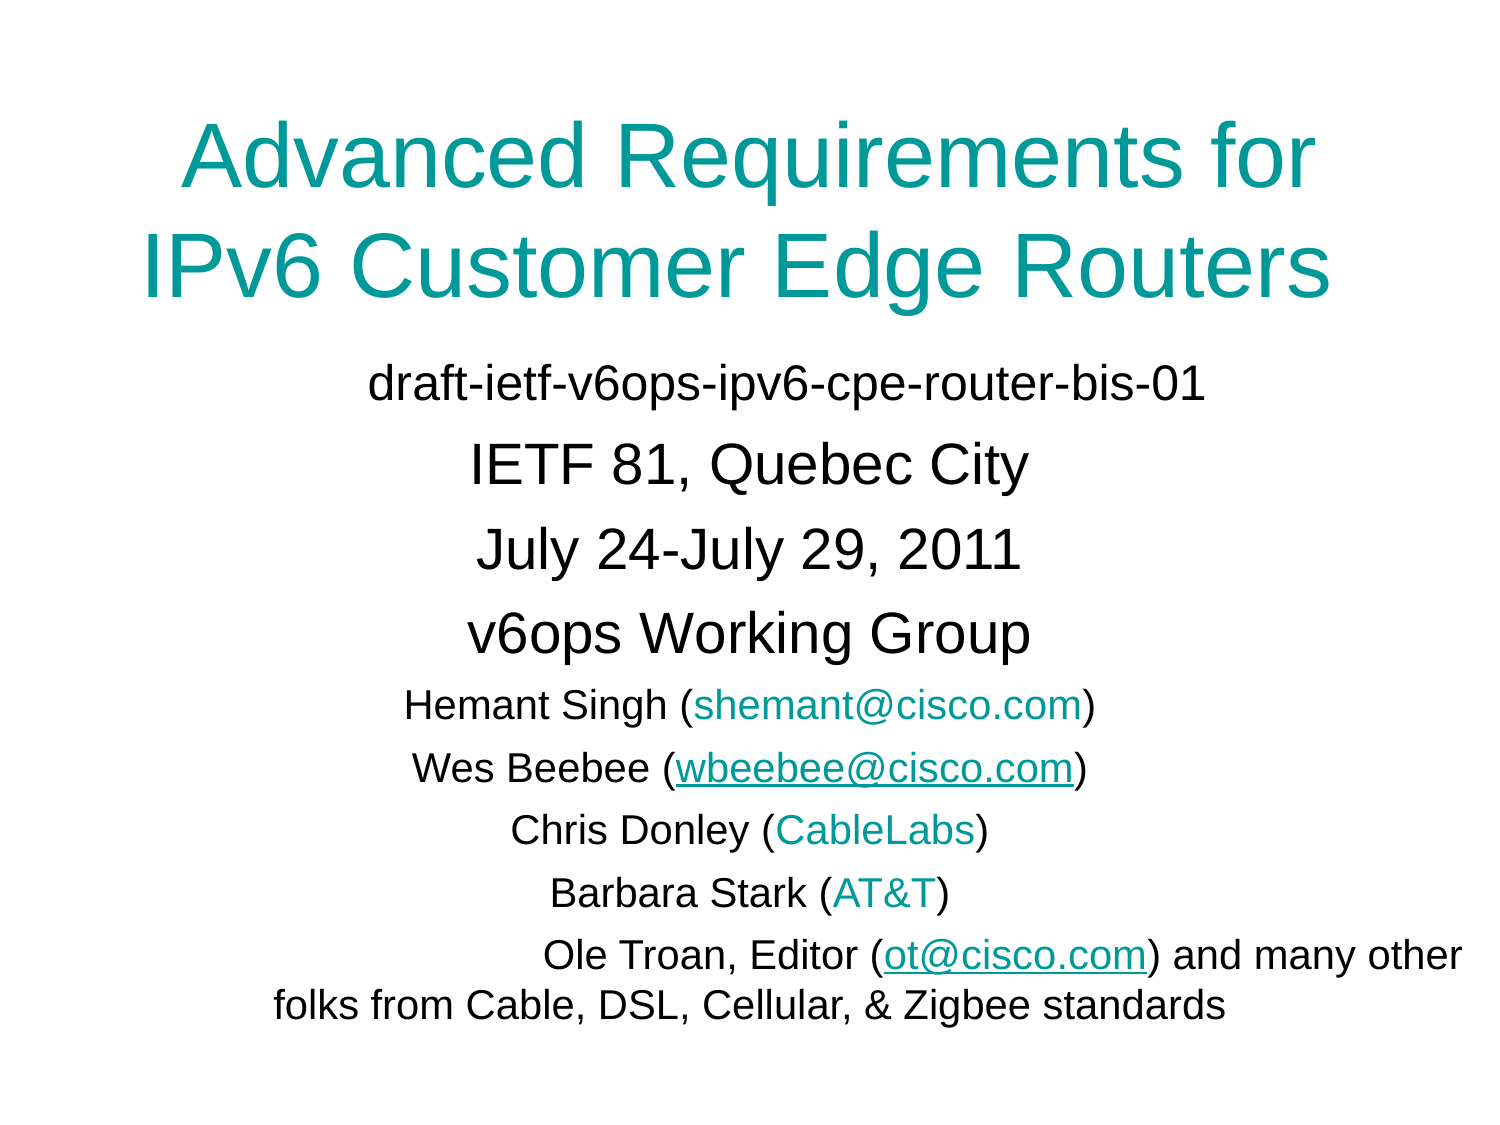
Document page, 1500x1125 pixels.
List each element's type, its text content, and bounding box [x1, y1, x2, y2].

subtitle draft-ietf-v6ops-ipv6-cpe-router-bis-01 IETF 81, Quebec City July 24-July 29, 2011 v6ops Working Group Hemant Singh (shemant@cisco.com) Wes Beebee (wbeebee@cisco.com) Chris Donley (CableLabs) Barbara Stark (AT&T) Ole Troan, Editor (ot@cisco.com) and many other folks from Cable, DSL, Cellular, & Zigbee standards [0, 349, 1500, 1063]
title Advanced Requirements for IPv6 Customer Edge Routers [112, 74, 1388, 338]
